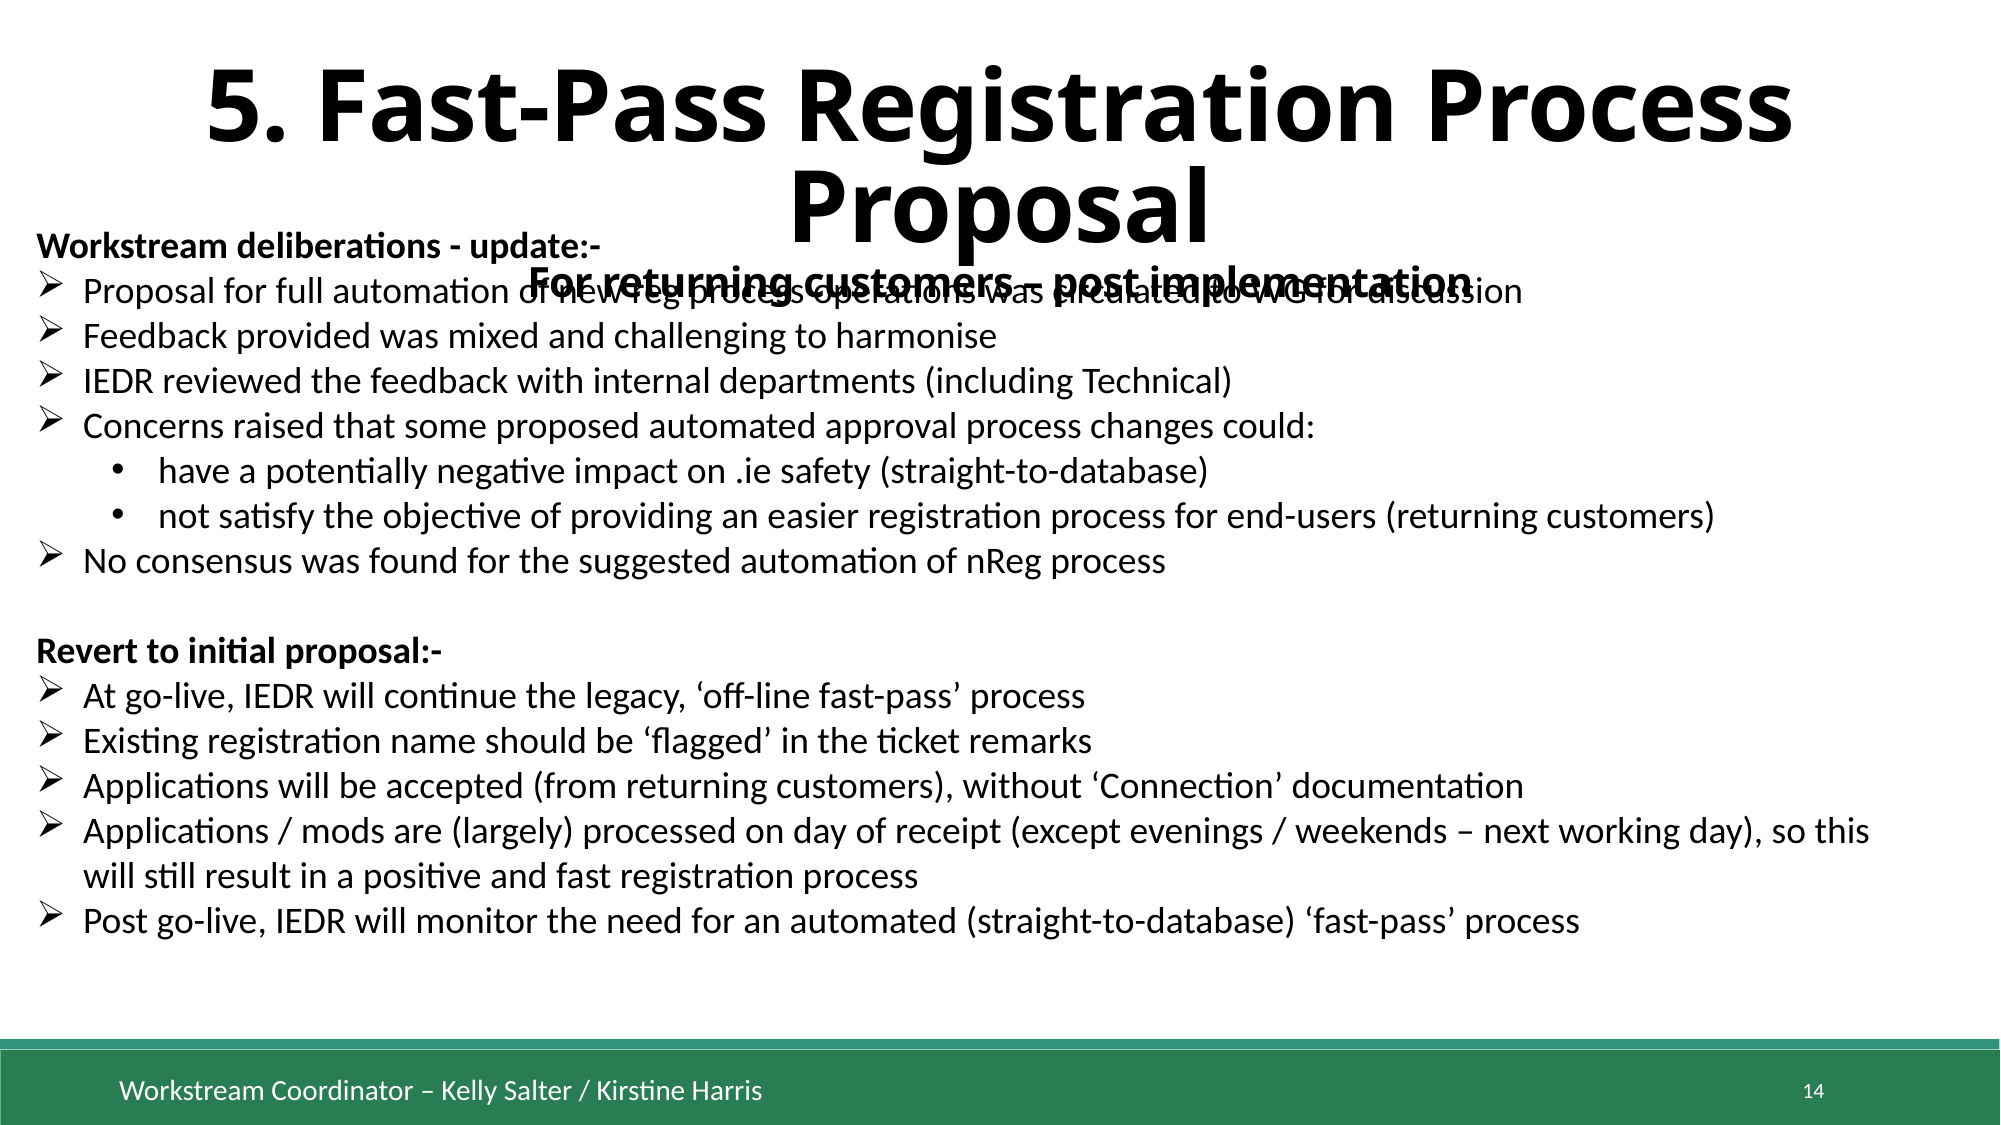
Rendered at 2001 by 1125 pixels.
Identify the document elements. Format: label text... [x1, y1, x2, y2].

title 5. Fast-Pass Registration Process Proposal For returning customers – post implementation [0, 51, 2000, 269]
text_box Workstream deliberations - update:- Proposal for full automation of new reg process operations was circulated to WG for discussion Feedback provided was mixed and challenging to harmonise IEDR reviewed the feedback with internal departments (including Technical) Concerns raised that some proposed automated approval process changes could: have a potentially negative impact on .ie safety (straight-to-database) not satisfy the objective of providing an easier registration process for end-users (returning customers) No consensus was found for the suggested automation of nReg process Revert to initial proposal:- At go-live, IEDR will continue the legacy, ‘off-line fast-pass’ process Existing registration name should be ‘flagged’ in the ticket remarks Applications will be accepted (from returning customers), without ‘Connection’ documentation Applications / mods are (largely) processed on day of receipt (except evenings / weekends – next working day), so this will still result in a positive and fast registration process Post go-live, IEDR will monitor the need for an automated (straight-to-database) ‘fast-pass’ process [21, 213, 1923, 1125]
